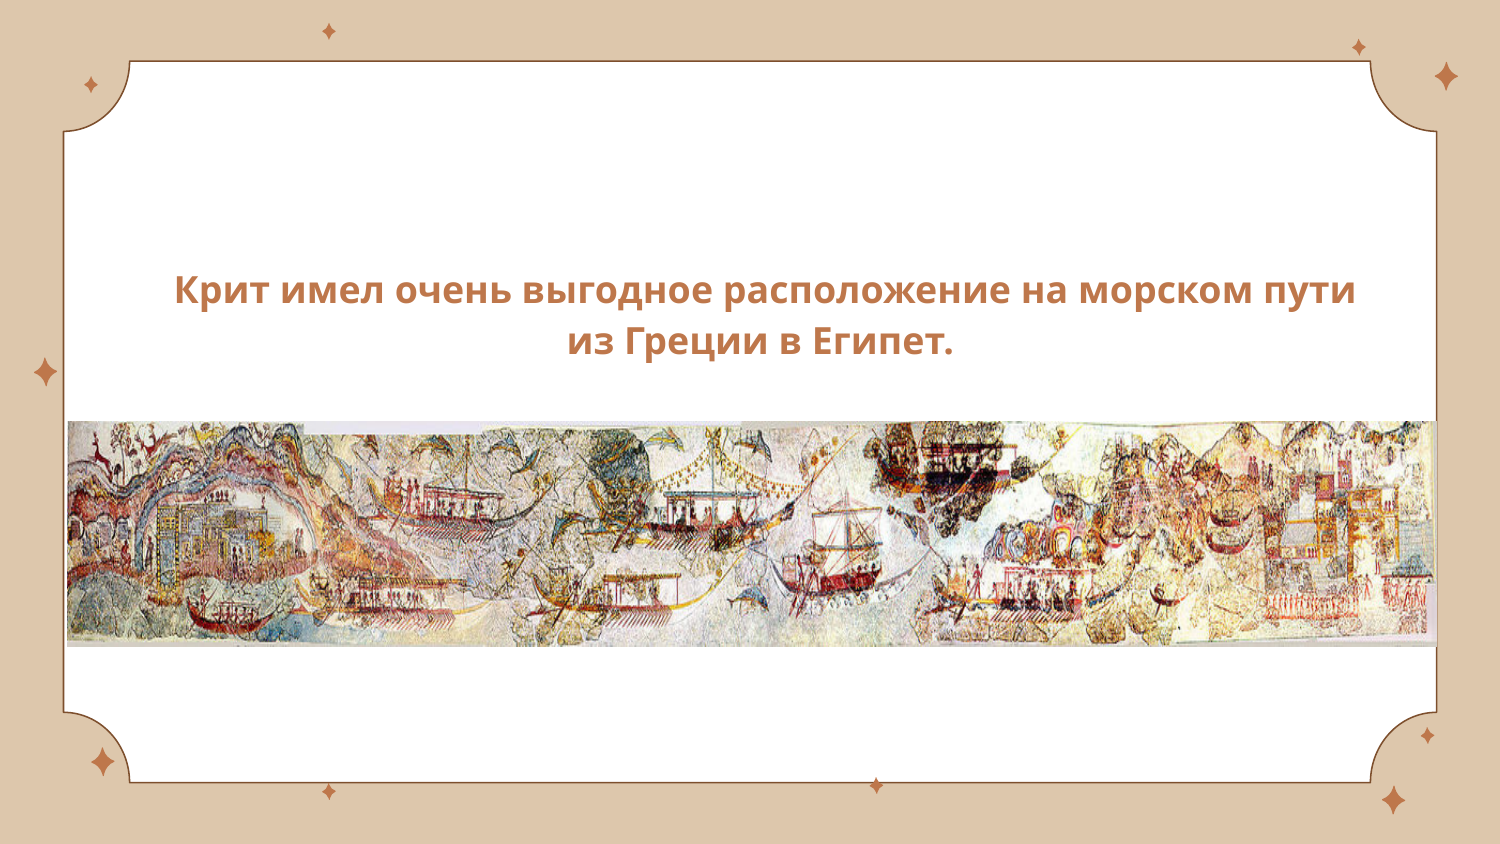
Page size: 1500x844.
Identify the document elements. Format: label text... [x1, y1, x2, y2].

picture [66, 421, 1437, 647]
subtitle Крит имел очень выгодное расположение на морском пути из Греции в Египет. [130, 244, 1401, 332]
